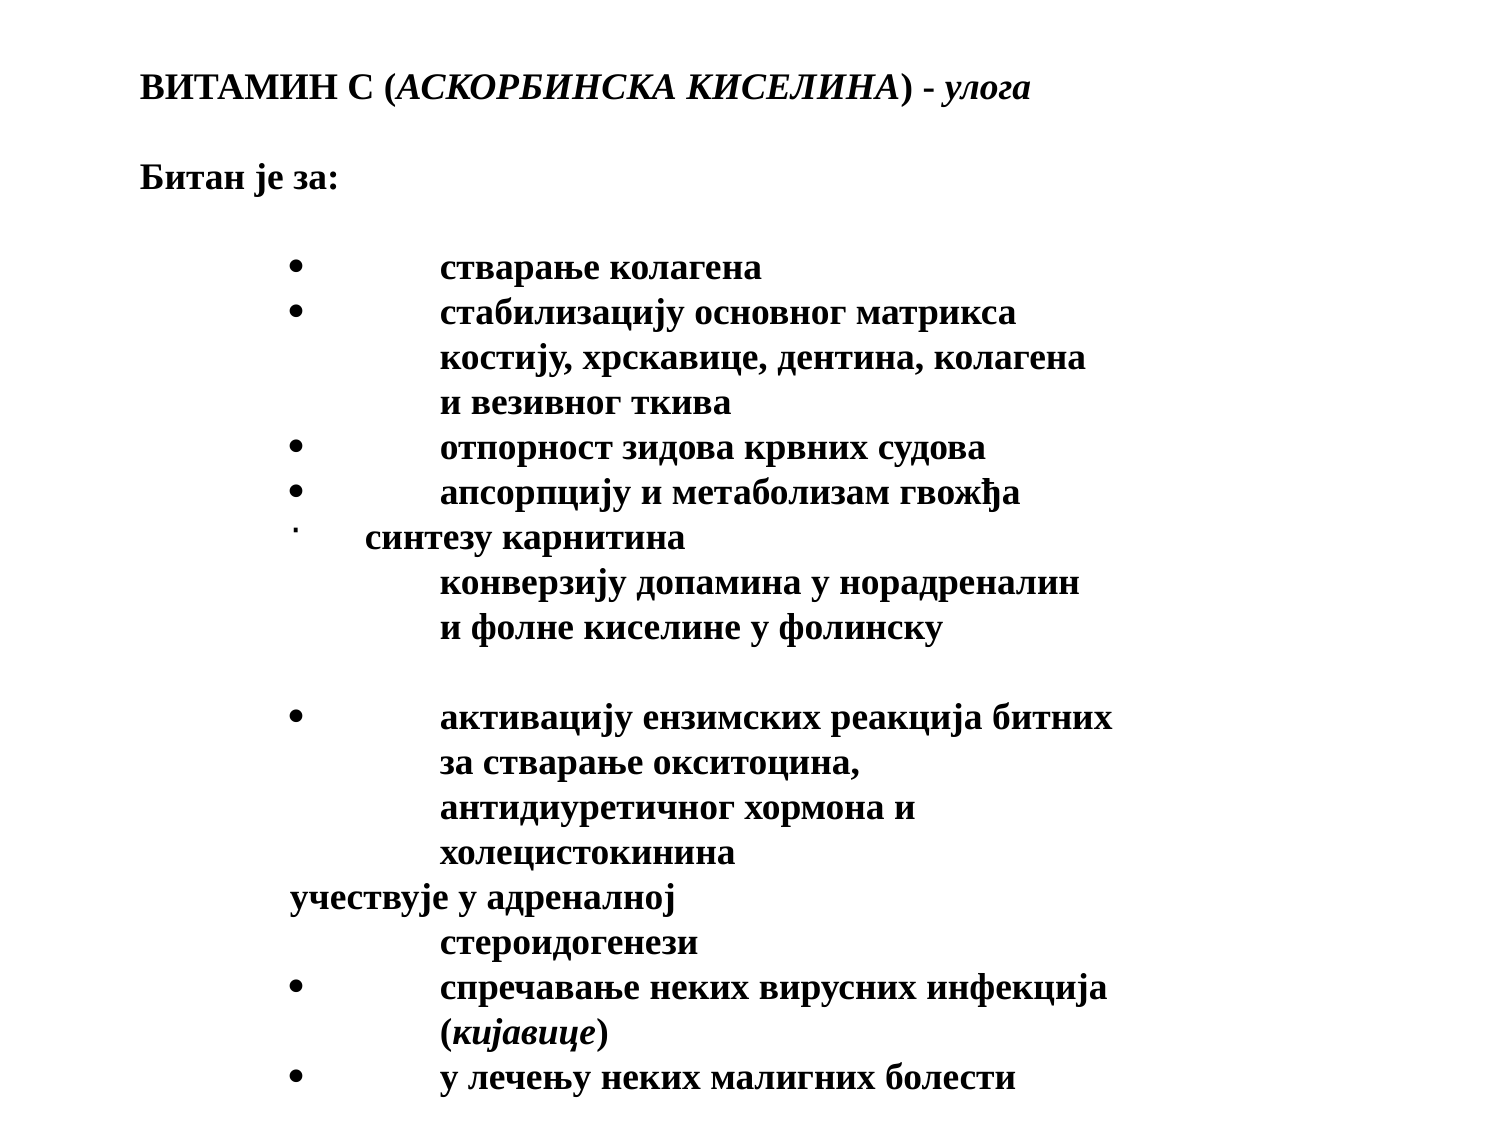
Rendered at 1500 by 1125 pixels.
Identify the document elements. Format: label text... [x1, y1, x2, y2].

text_box ВИТАМИН C (АСКОРБИНСКА КИСЕЛИНА) - улога Битан је за: · стварање колагена · стабилизацију основног матрикса костију, хрскавице, дентина, колагена и везивног ткива · отпорност зидова крвних судова · апсорпцију и метаболизам гвожђа синтезу карнитина конверзију допамина у норадреналин и фолне киселине у фолинску · активацију ензимских реакција битних за стварање окситоцина, антидиуретичног хормона и холецистокинина учествује у адреналној стероидогенези · спречавање неких вирусних инфекција (кијавице) · у лечењу неких малигних болести [124, 54, 1388, 1125]
